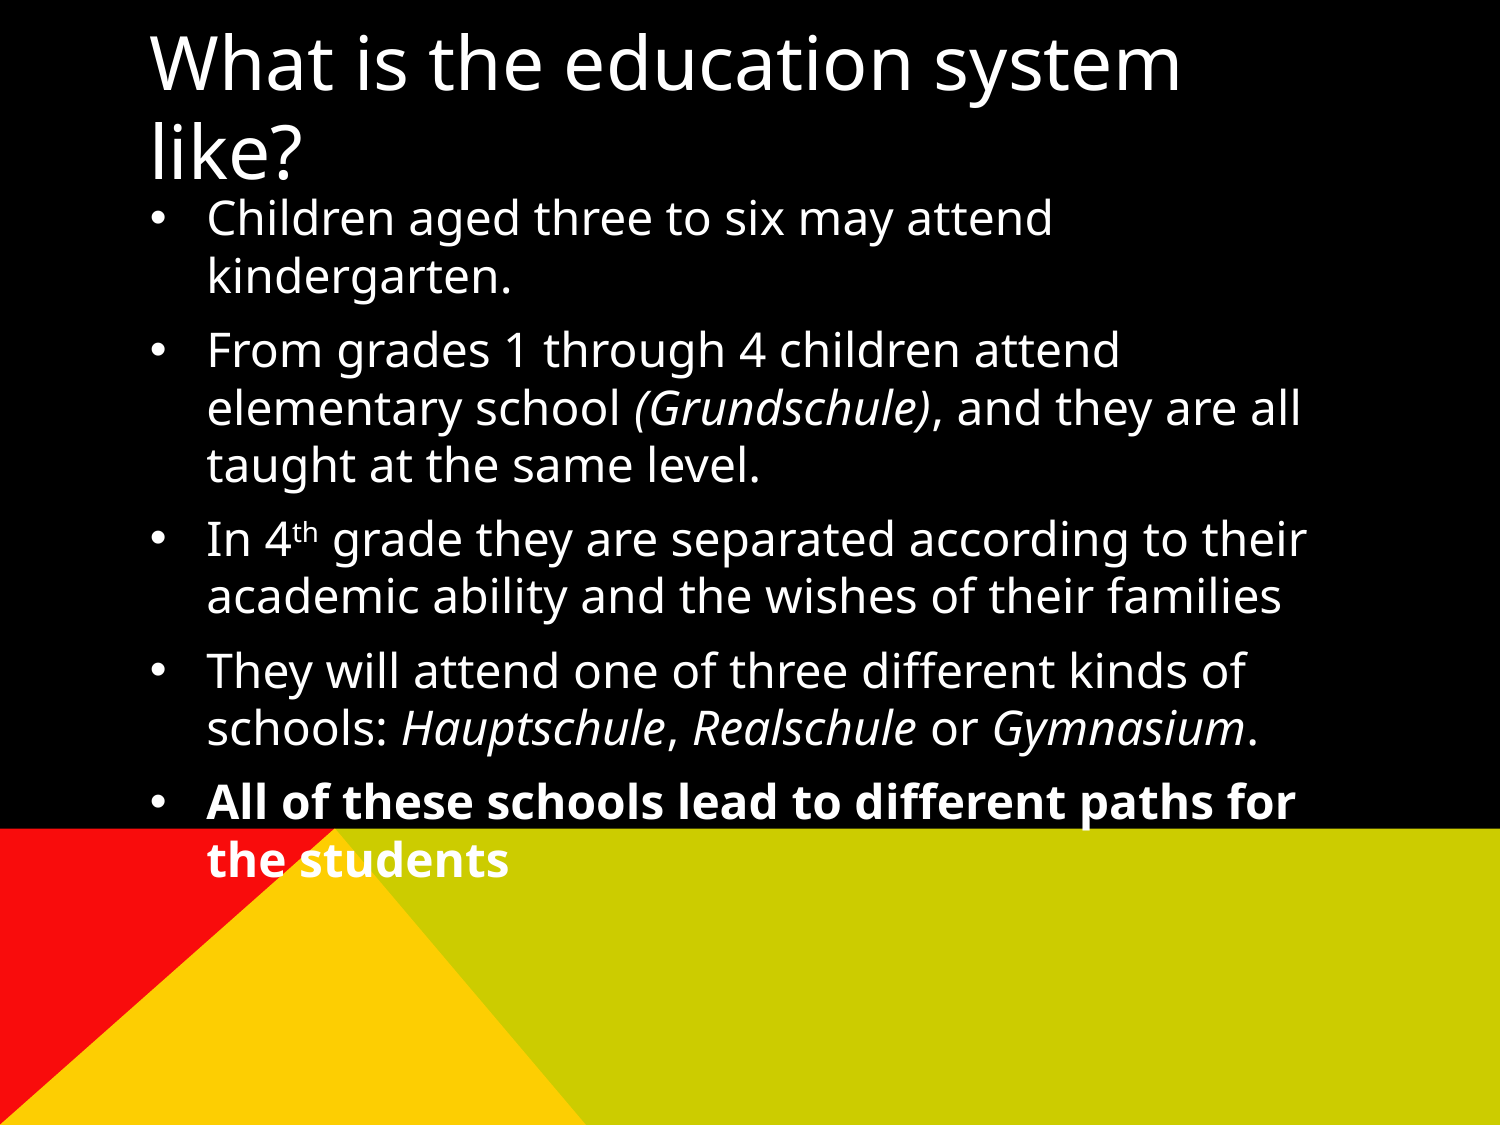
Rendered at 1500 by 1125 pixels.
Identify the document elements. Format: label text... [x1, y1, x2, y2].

title What is the education system like? [134, 59, 1369, 150]
list Children aged three to six may attend kindergarten. From grades 1 through 4 children attend elementary school (Grundschule), and they are all taught at the same level. In 4th grade they are separated according to their academic ability and the wishes of their families They will attend one of three different kinds of schools: Hauptschule, Realschule or Gymnasium. All of these schools lead to different paths for the students [134, 180, 1369, 768]
